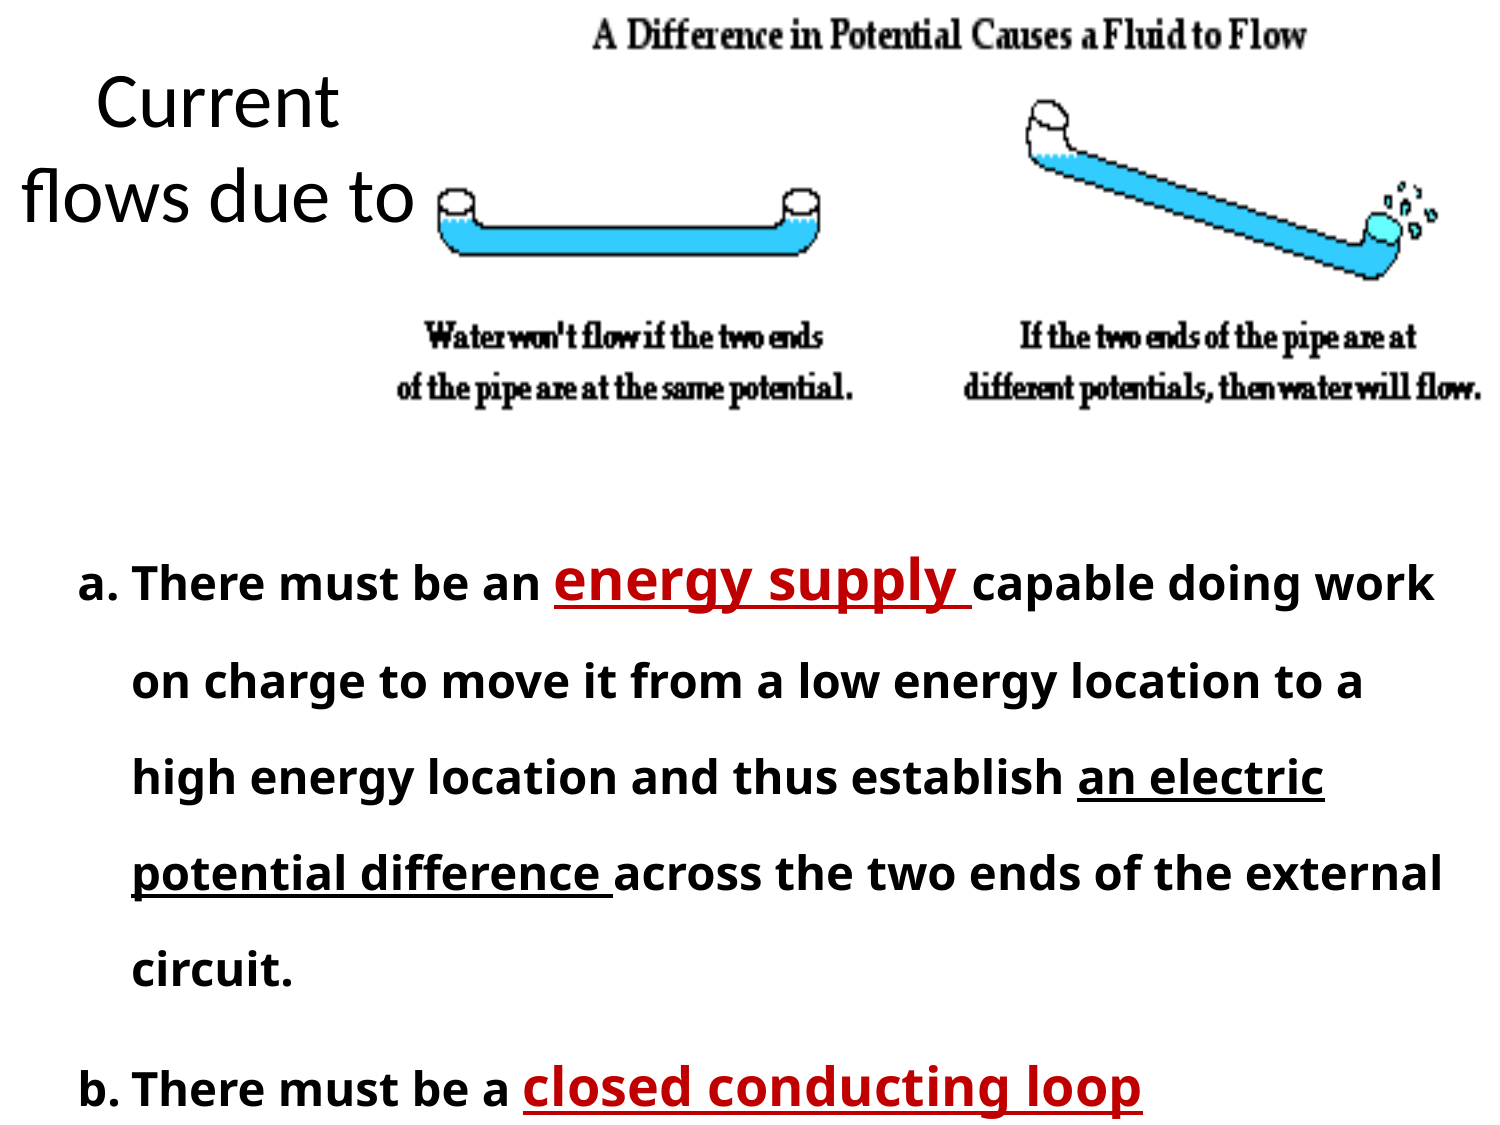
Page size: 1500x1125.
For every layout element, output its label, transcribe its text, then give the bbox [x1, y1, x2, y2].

picture [385, 0, 1500, 438]
title Current flows due to [0, 0, 383, 288]
list There must be an energy supply capable doing work on charge to move it from a low energy location to a high energy location and thus establish an electric potential difference across the two ends of the external circuit. There must be a closed conducting loop [62, 487, 1500, 1125]
